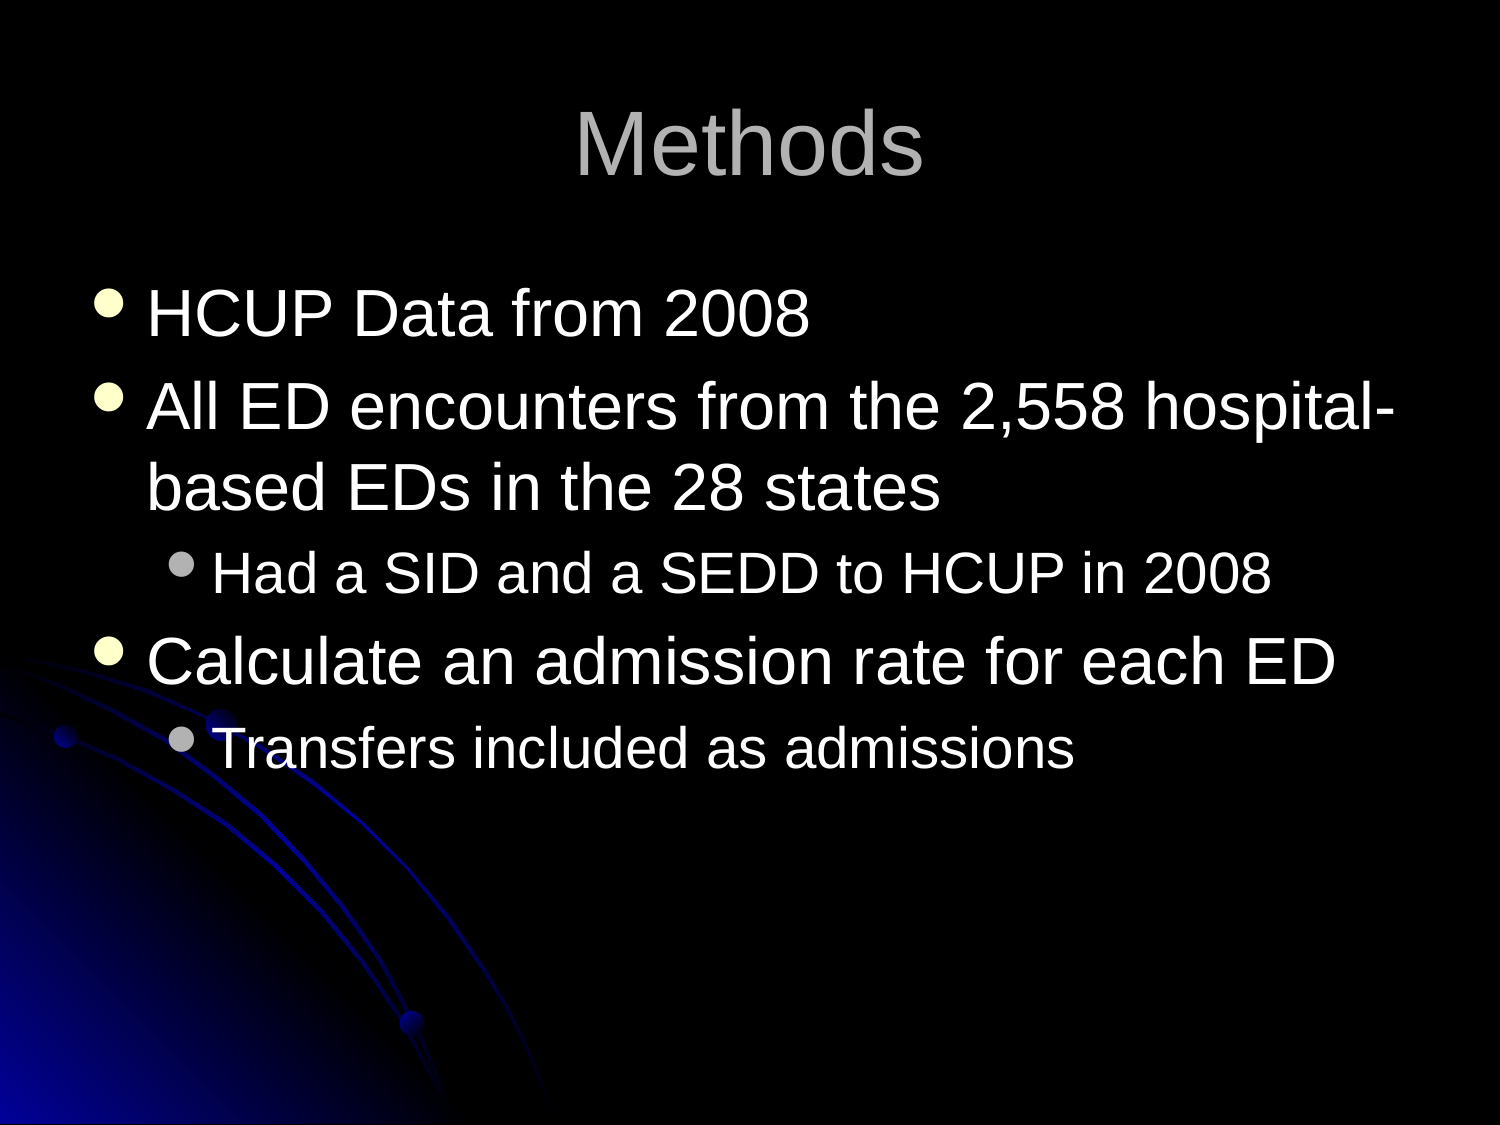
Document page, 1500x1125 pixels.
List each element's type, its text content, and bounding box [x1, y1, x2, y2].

list HCUP Data from 2008 All ED encounters from the 2,558 hospital-based EDs in the 28 states Had a SID and a SEDD to HCUP in 2008 Calculate an admission rate for each ED Transfers included as admissions [74, 262, 1426, 1006]
title Methods [74, 45, 1426, 233]
